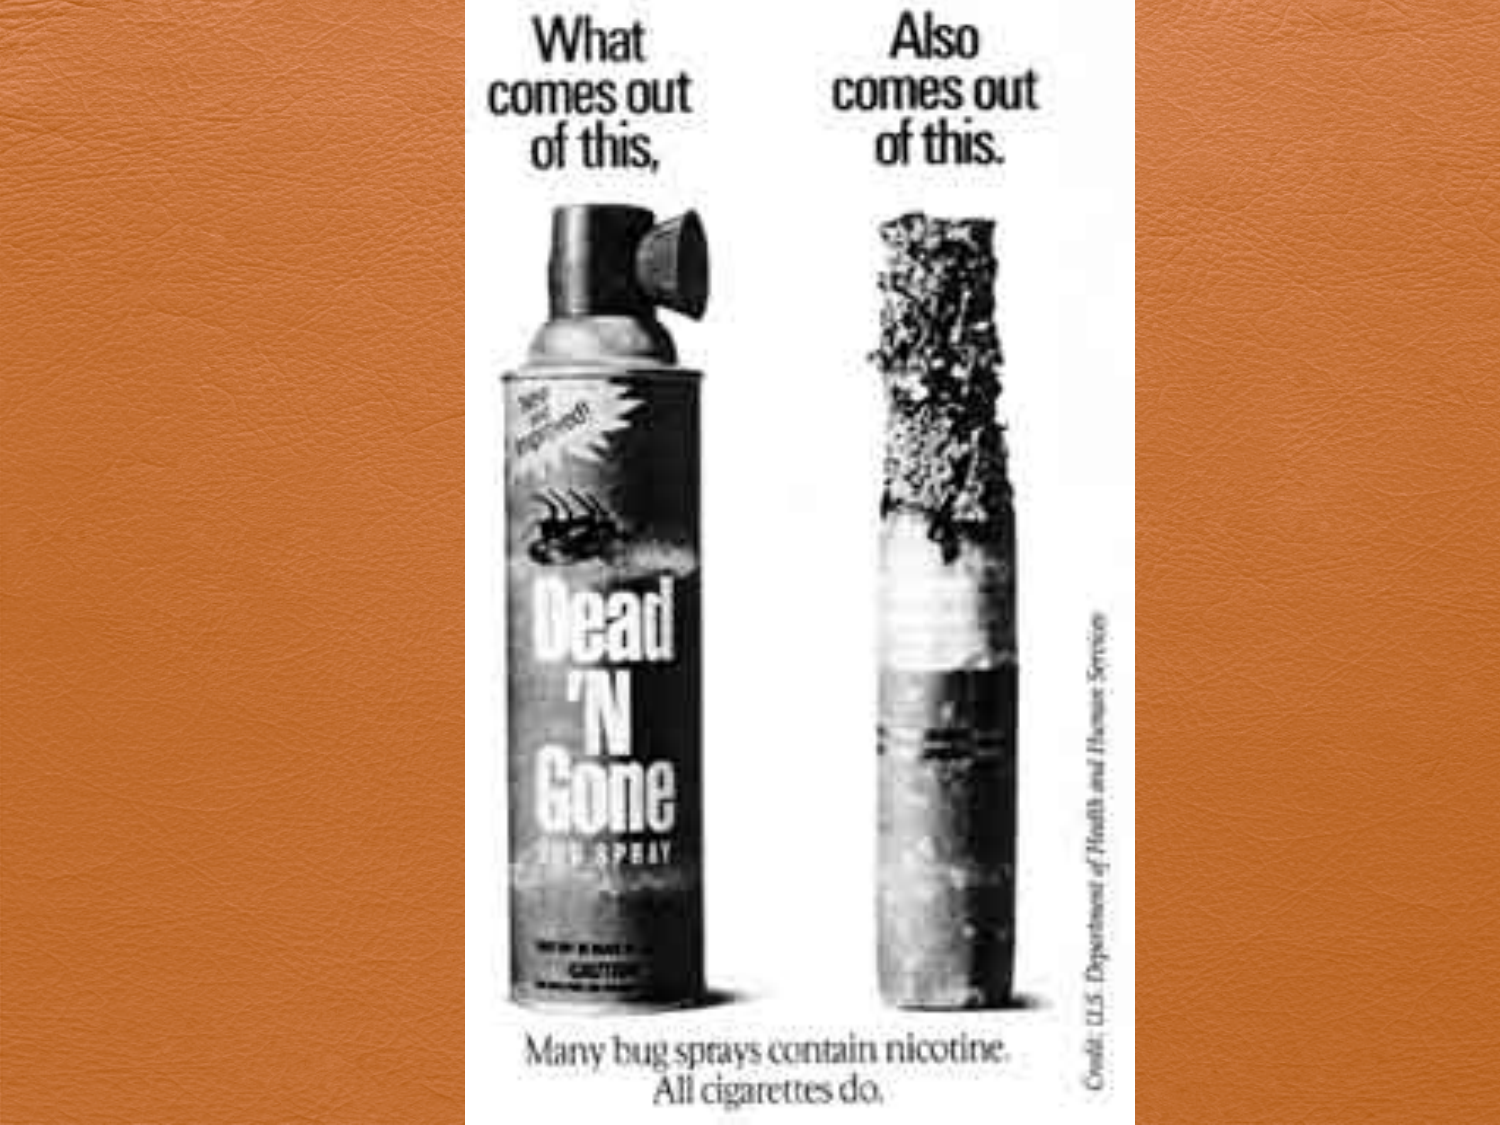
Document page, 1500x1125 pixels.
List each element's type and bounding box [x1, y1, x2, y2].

list [464, 0, 1137, 1125]
